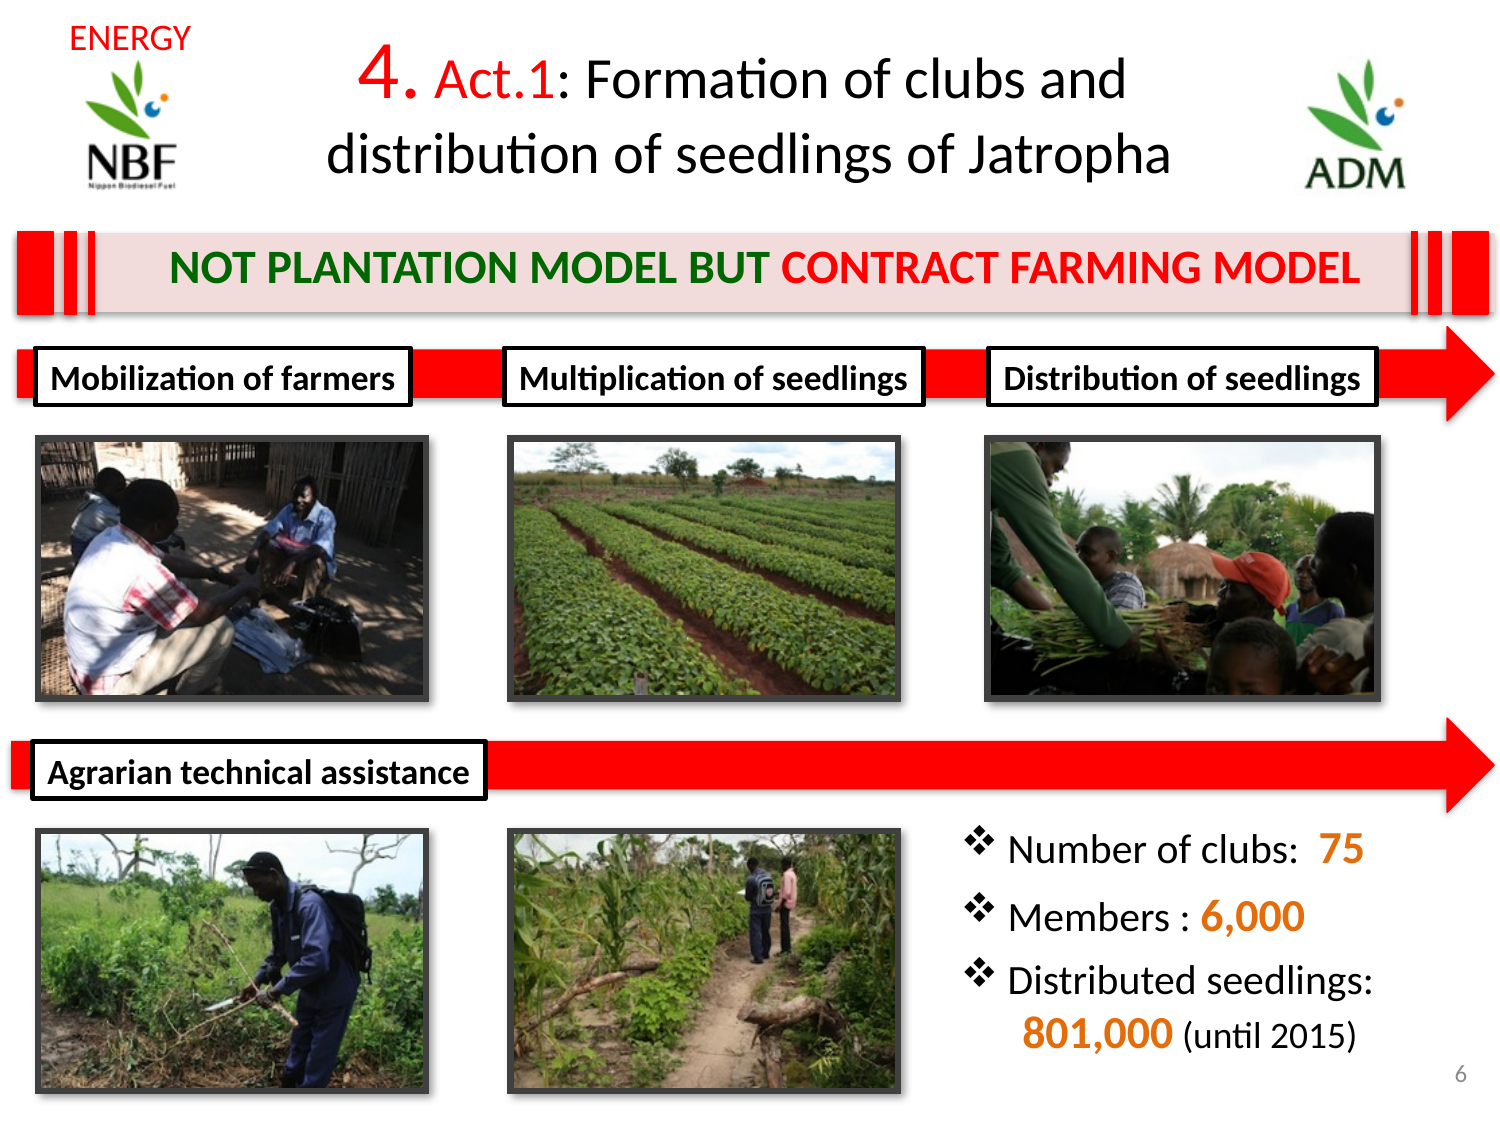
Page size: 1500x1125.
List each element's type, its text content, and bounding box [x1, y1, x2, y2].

picture [80, 56, 183, 196]
text_box [411, 349, 504, 398]
text_box Distribution of seedlings [988, 347, 1377, 406]
text_box [11, 717, 1495, 813]
text_box Mobilization of farmers [35, 347, 411, 406]
picture [990, 441, 1375, 696]
picture [40, 833, 423, 1089]
text_box Number of clubs: 75 Members : 6,000 Distributed seedlings: 801,000 (until 2015) [946, 810, 1390, 1066]
text_box [16, 349, 35, 398]
picture [513, 833, 896, 1089]
text_box [924, 349, 988, 398]
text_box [17, 228, 1495, 315]
text_box Multiplication of seedlings [504, 347, 924, 406]
picture [513, 441, 895, 696]
text_box Agrarian technical assistance [32, 741, 486, 799]
picture [1281, 56, 1426, 197]
title 4. Act.1: Formation of clubs and distribution of seedlings of Jatropha [166, 19, 1334, 182]
text_box [1377, 325, 1495, 422]
slide_number 5 [1399, 1042, 1483, 1103]
picture [40, 441, 423, 696]
